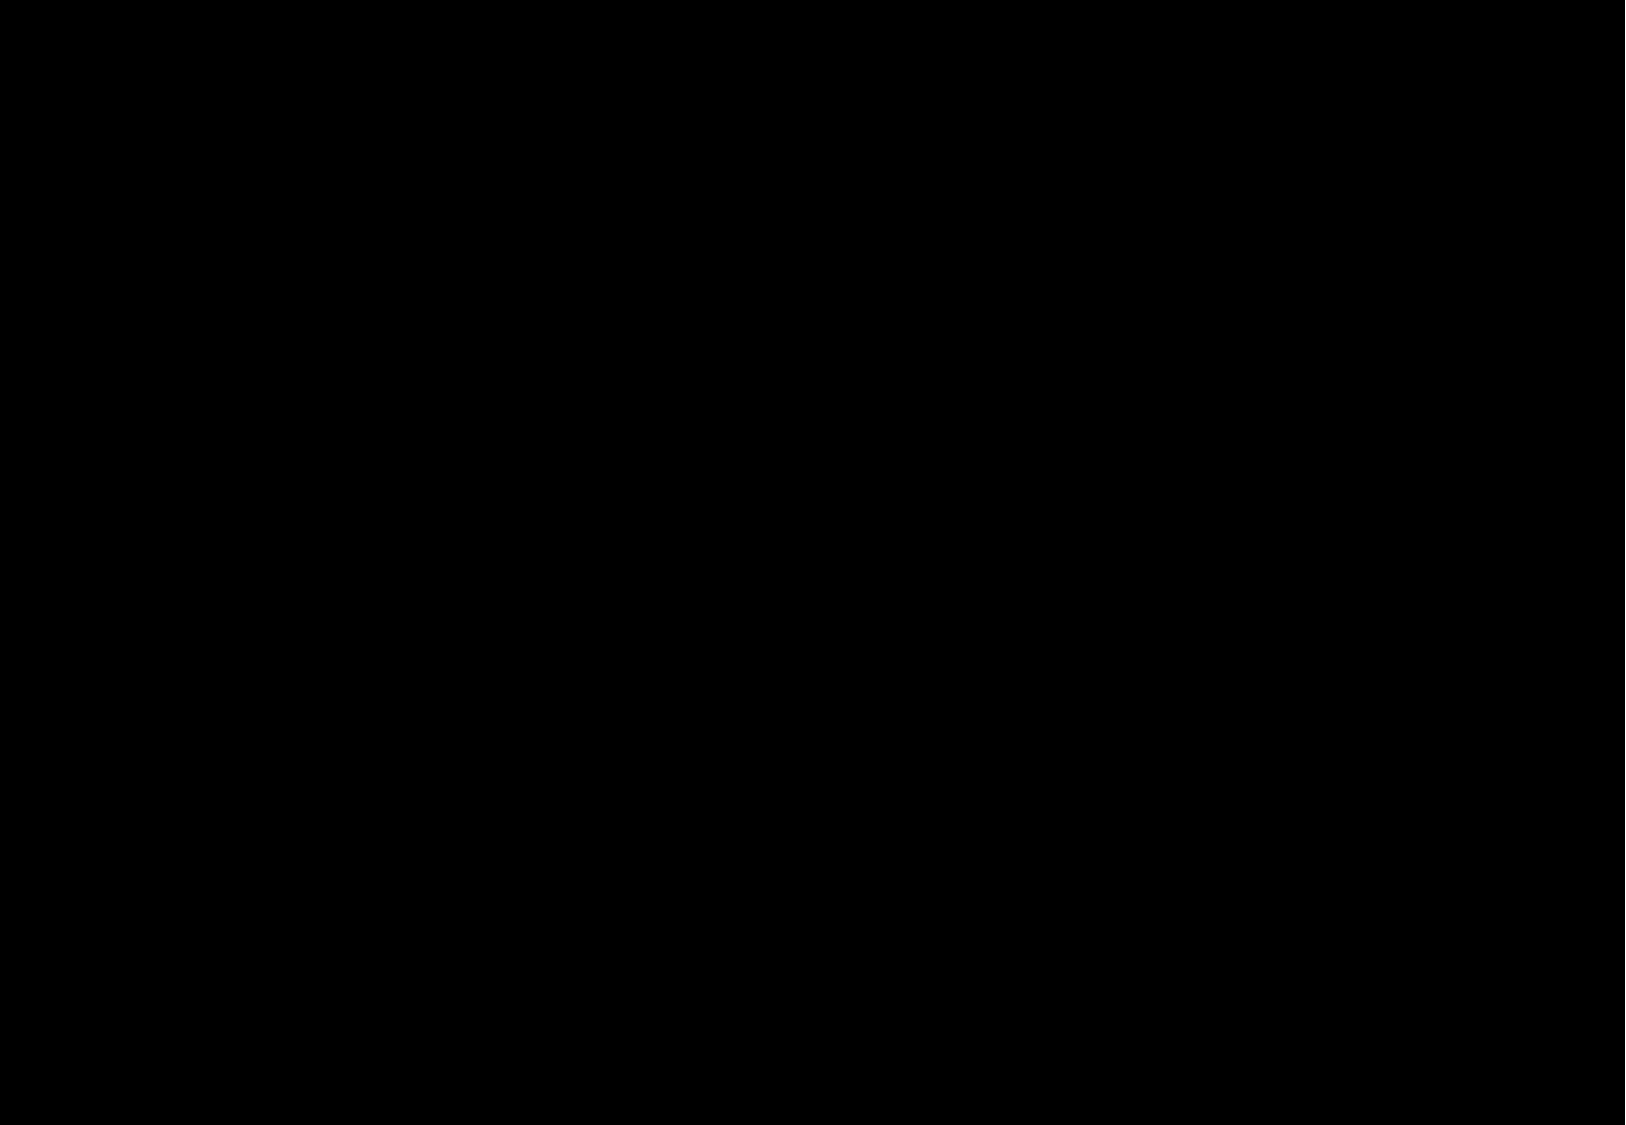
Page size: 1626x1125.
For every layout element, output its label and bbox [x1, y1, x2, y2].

text_box [0, 0, 1625, 1125]
